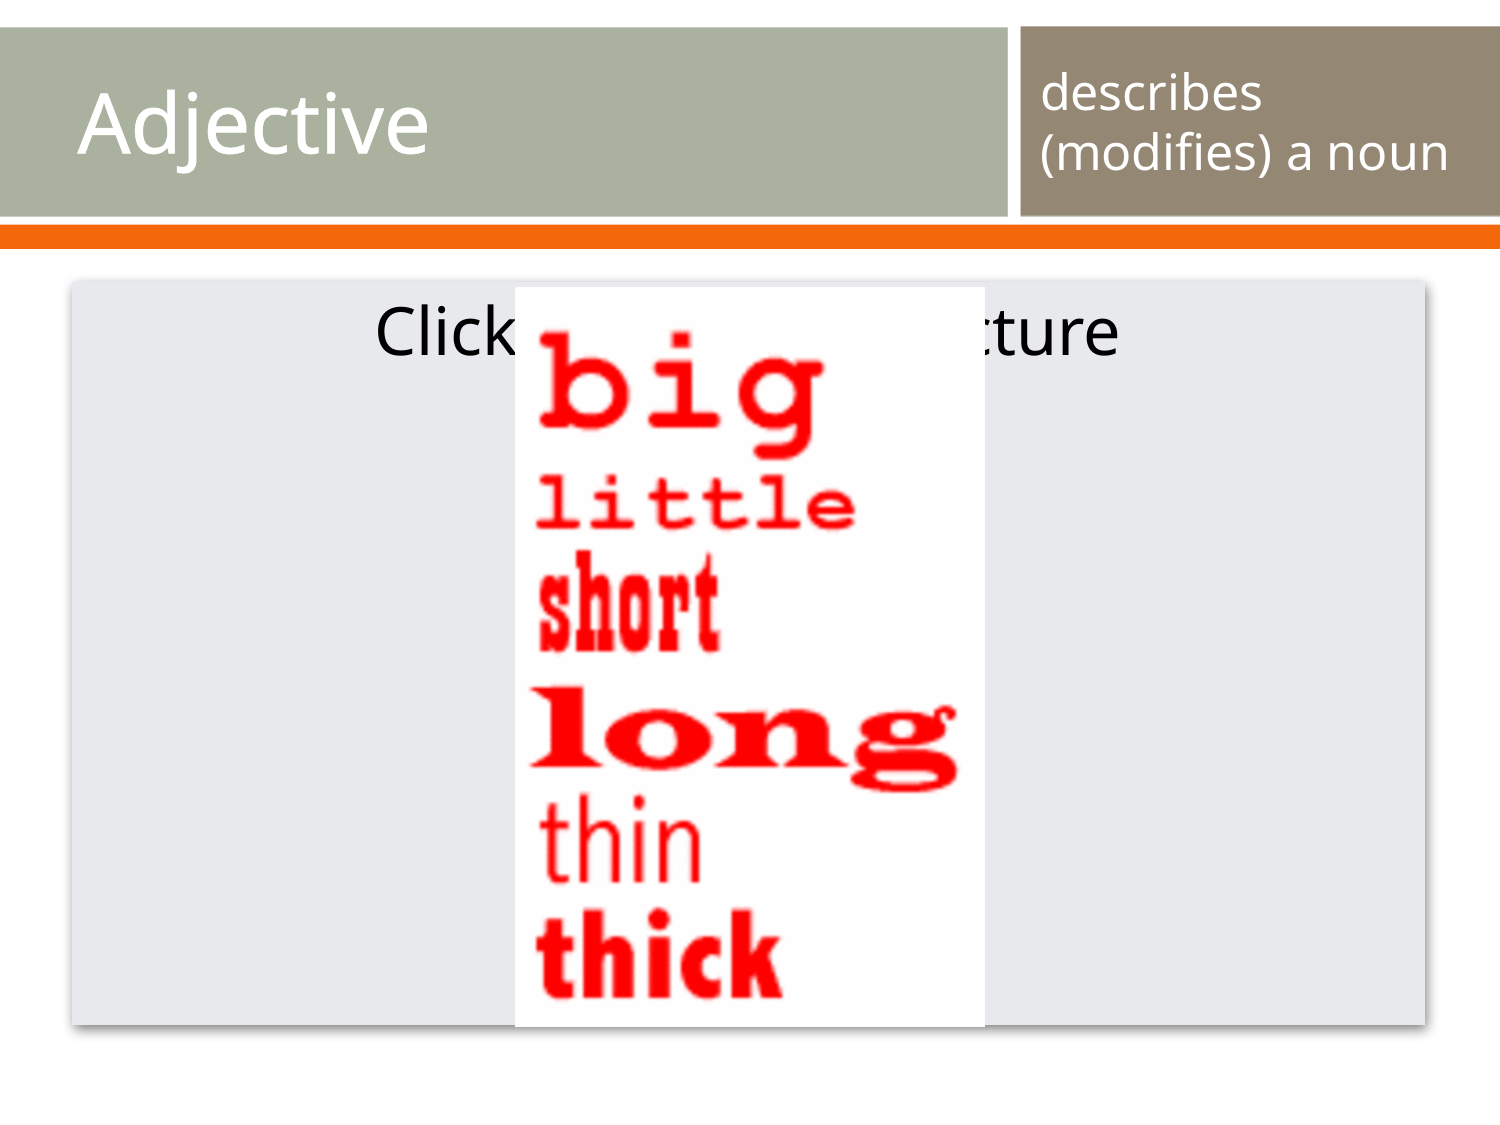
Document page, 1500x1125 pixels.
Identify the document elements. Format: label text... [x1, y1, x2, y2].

picture [71, 281, 1426, 1027]
list describes (modifies) a noun [1025, 37, 1488, 203]
title Adjective [62, 37, 988, 203]
